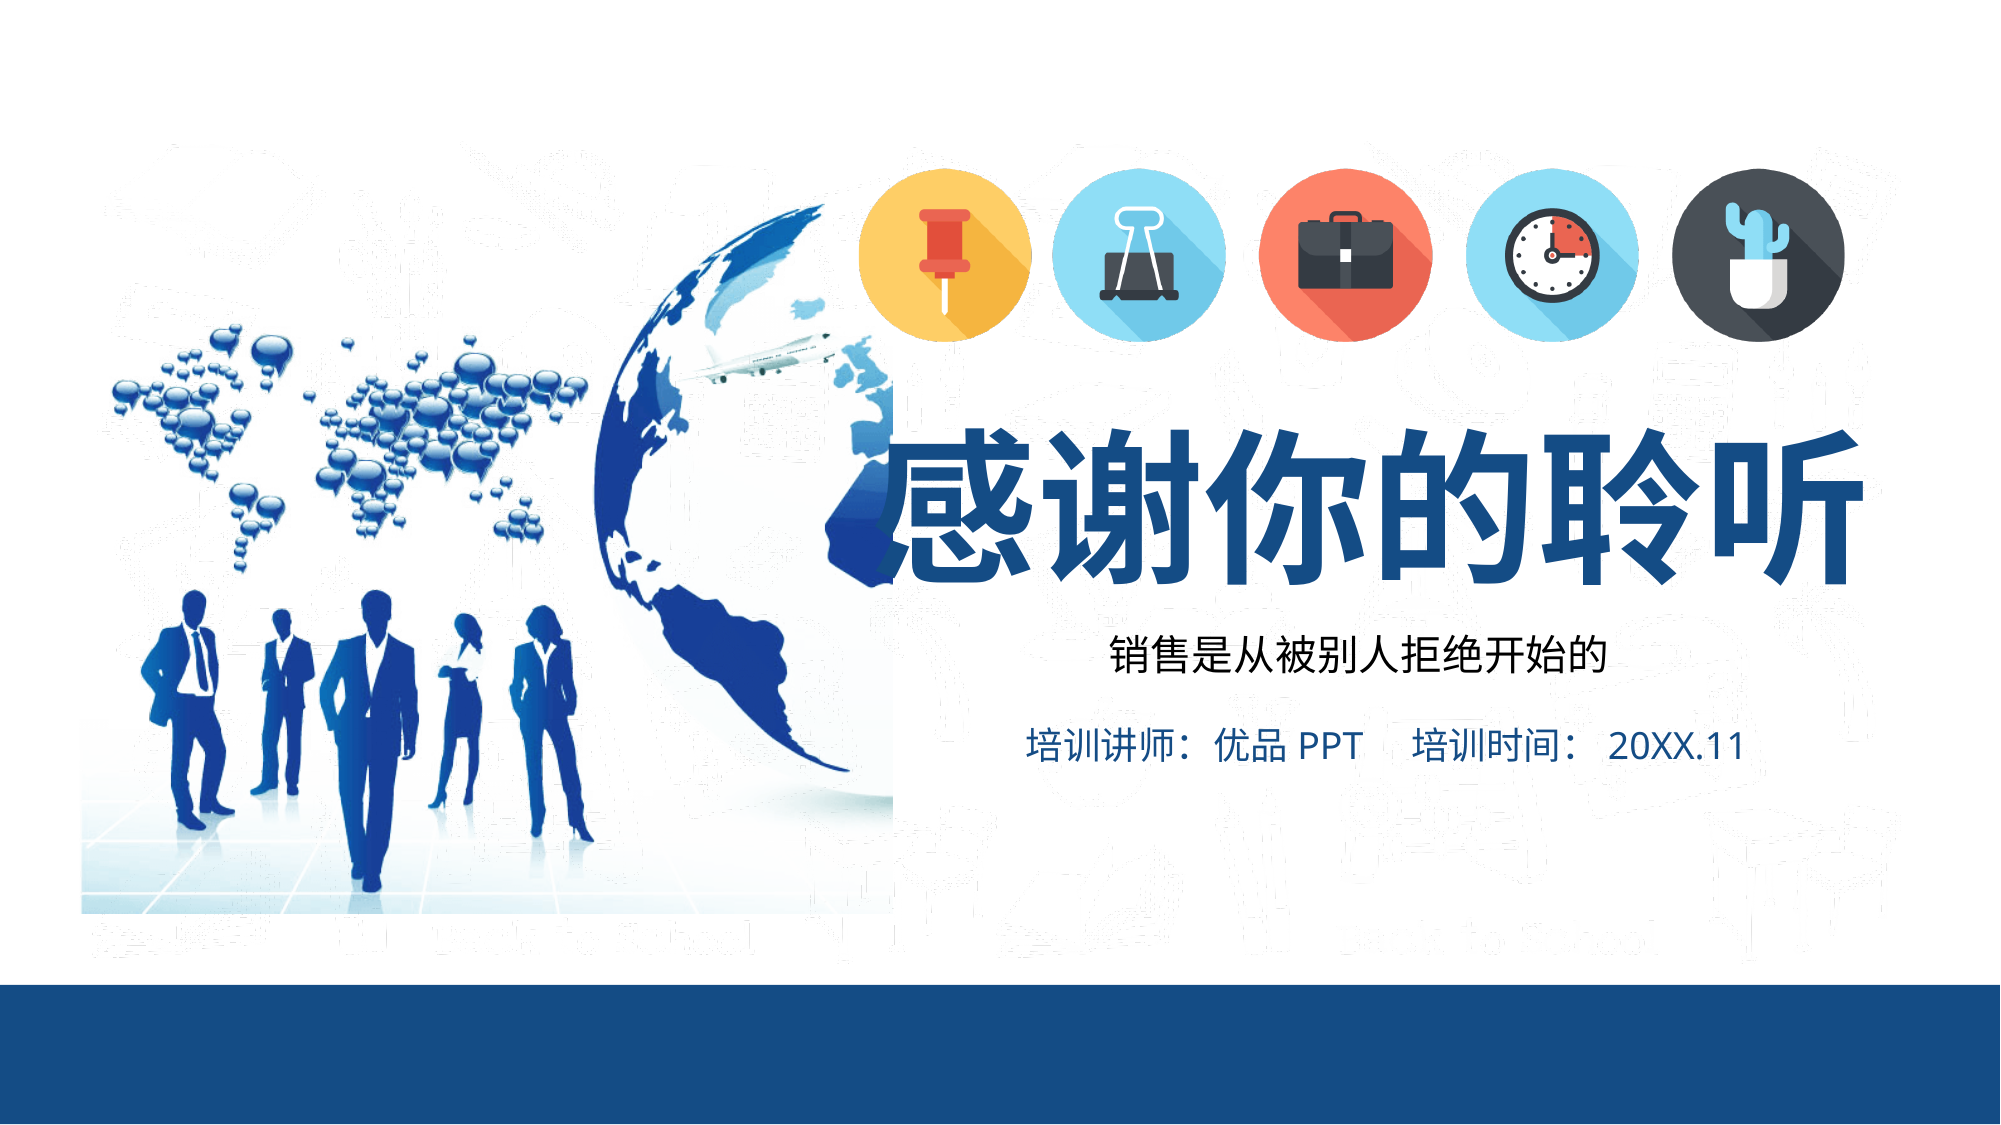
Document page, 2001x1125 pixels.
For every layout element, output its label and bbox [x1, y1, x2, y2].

picture [49, 99, 1919, 1005]
text_box [0, 984, 2000, 1125]
